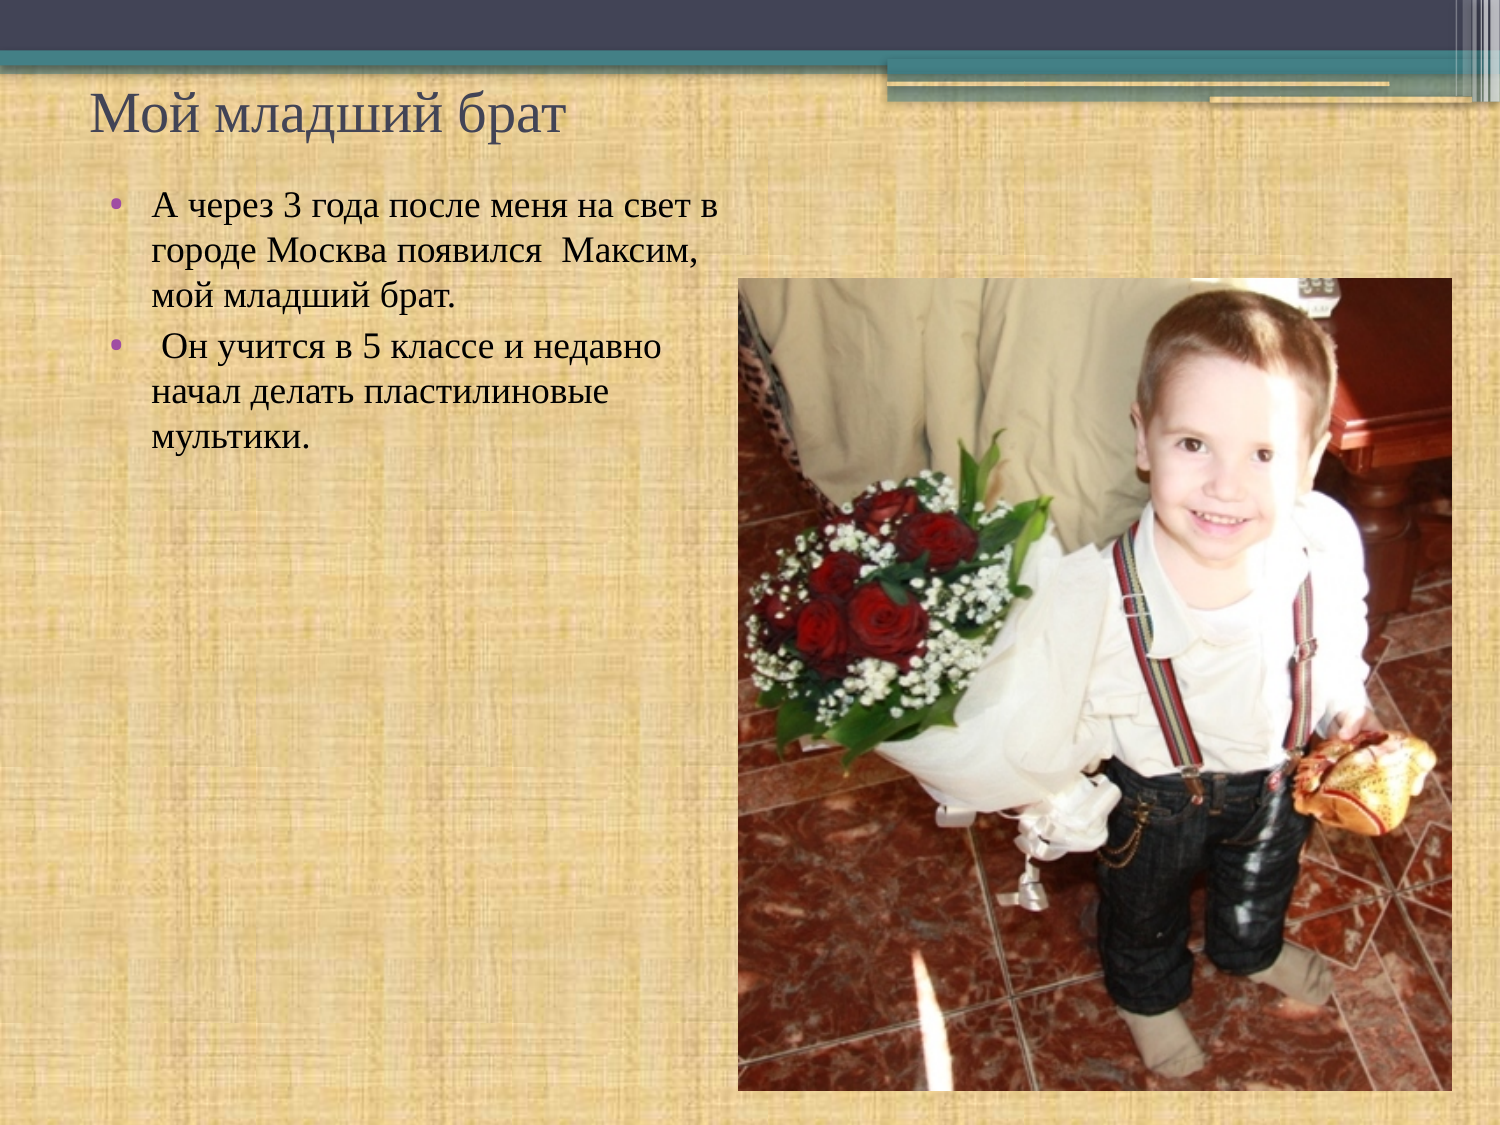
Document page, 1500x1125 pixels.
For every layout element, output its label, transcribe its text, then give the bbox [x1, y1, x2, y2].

list А через 3 года после меня на свет в городе Москва появился Максим, мой младший брат. Он учится в 5 классе и недавно начал делать пластилиновые мультики. [76, 172, 752, 916]
picture [0, 74, 1500, 1125]
title Мой младший брат [75, 45, 1425, 173]
